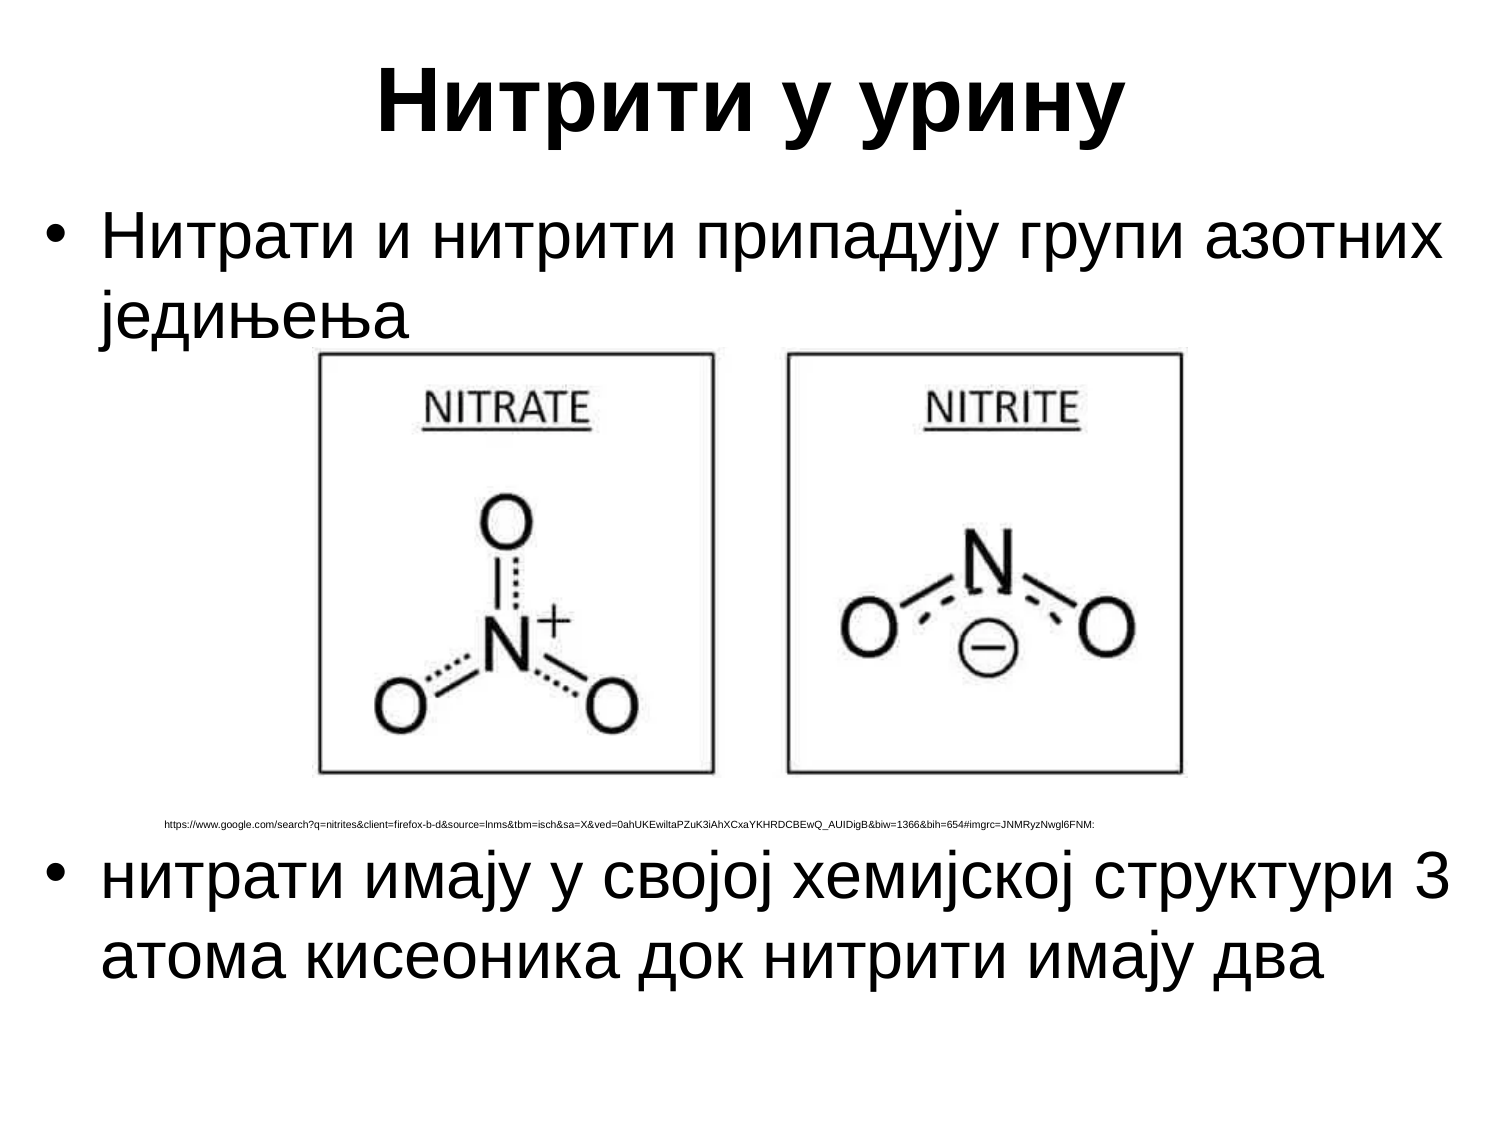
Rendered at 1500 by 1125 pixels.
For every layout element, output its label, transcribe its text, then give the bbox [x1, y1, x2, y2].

title Нитрити у урину [76, 19, 1427, 171]
picture [312, 347, 1188, 778]
text_box https://www.google.com/search?q=nitrites&client=firefox-b-d&source=lnms&tbm=isch&sa=X&ved=0ahUKEwiltaPZuK3iAhXCxaYKHRDCBEwQ_AUIDigB&biw=1366&bih=654#imgrc=JNMRyzNwgl6FNM: [149, 810, 1114, 838]
list Нитрати и нитрити припадују групи азотних једињења нитрати имају у својој хемијској структури 3 атома кисеоника док нитрити имају два [29, 184, 1471, 1094]
